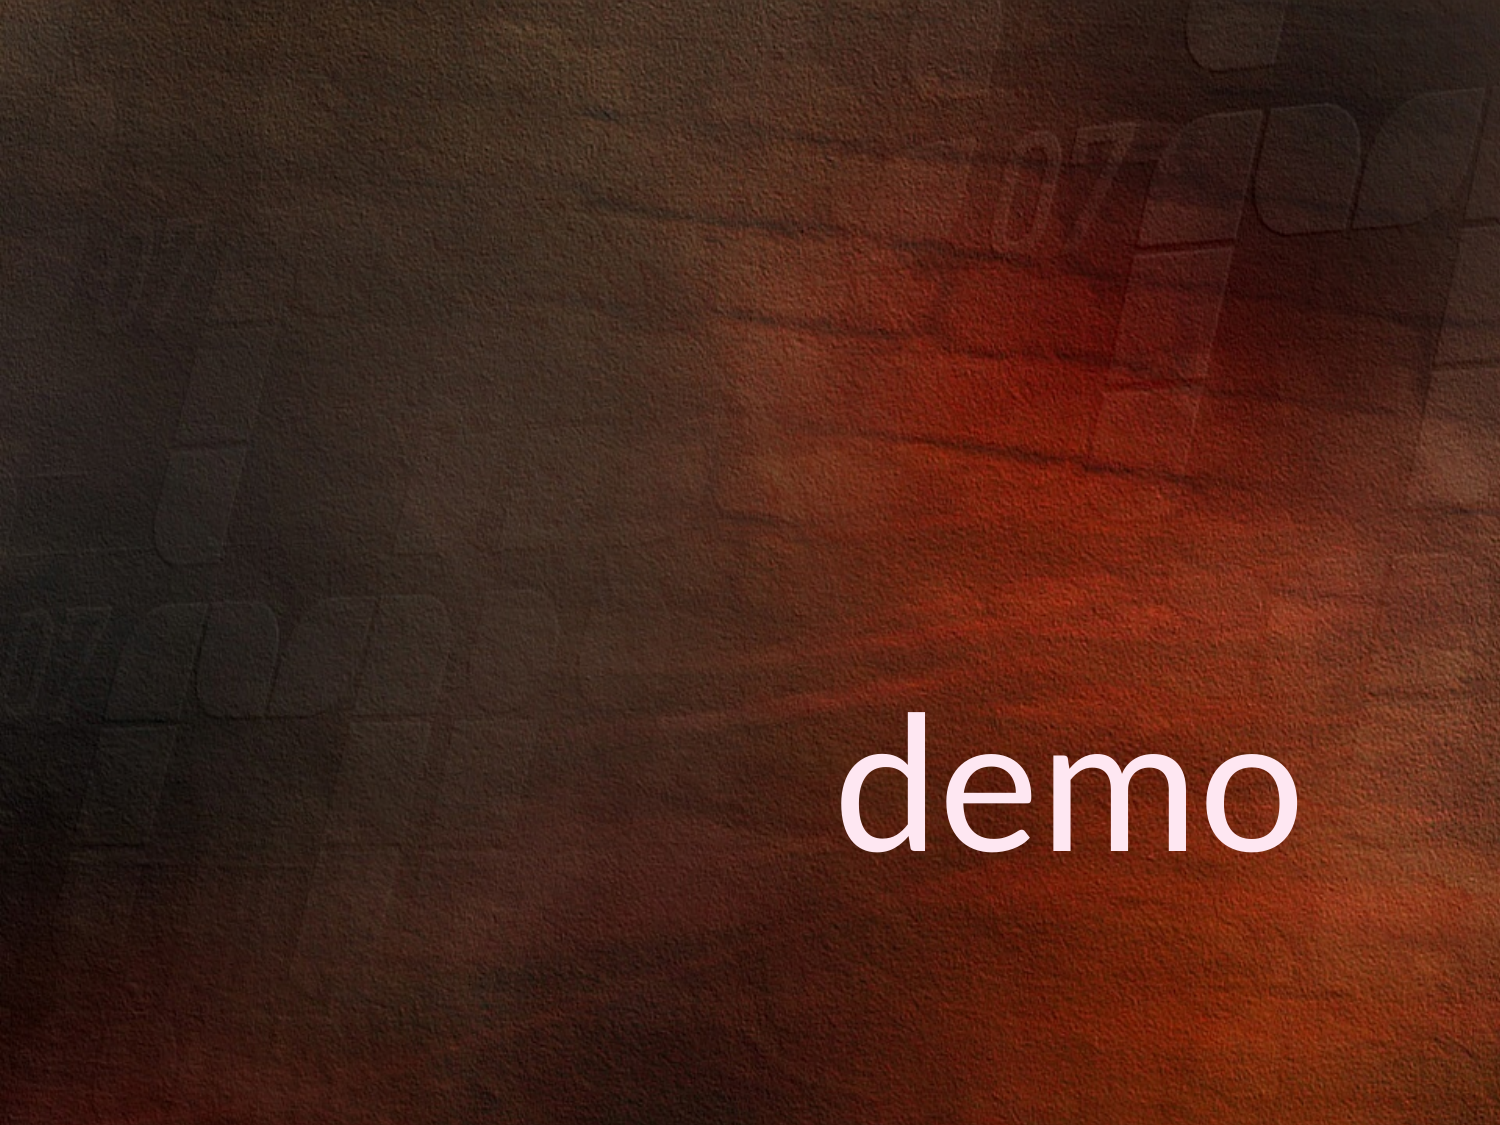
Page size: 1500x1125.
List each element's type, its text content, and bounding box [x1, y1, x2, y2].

picture [0, 0, 1500, 1125]
text_box demo [838, 662, 1413, 884]
